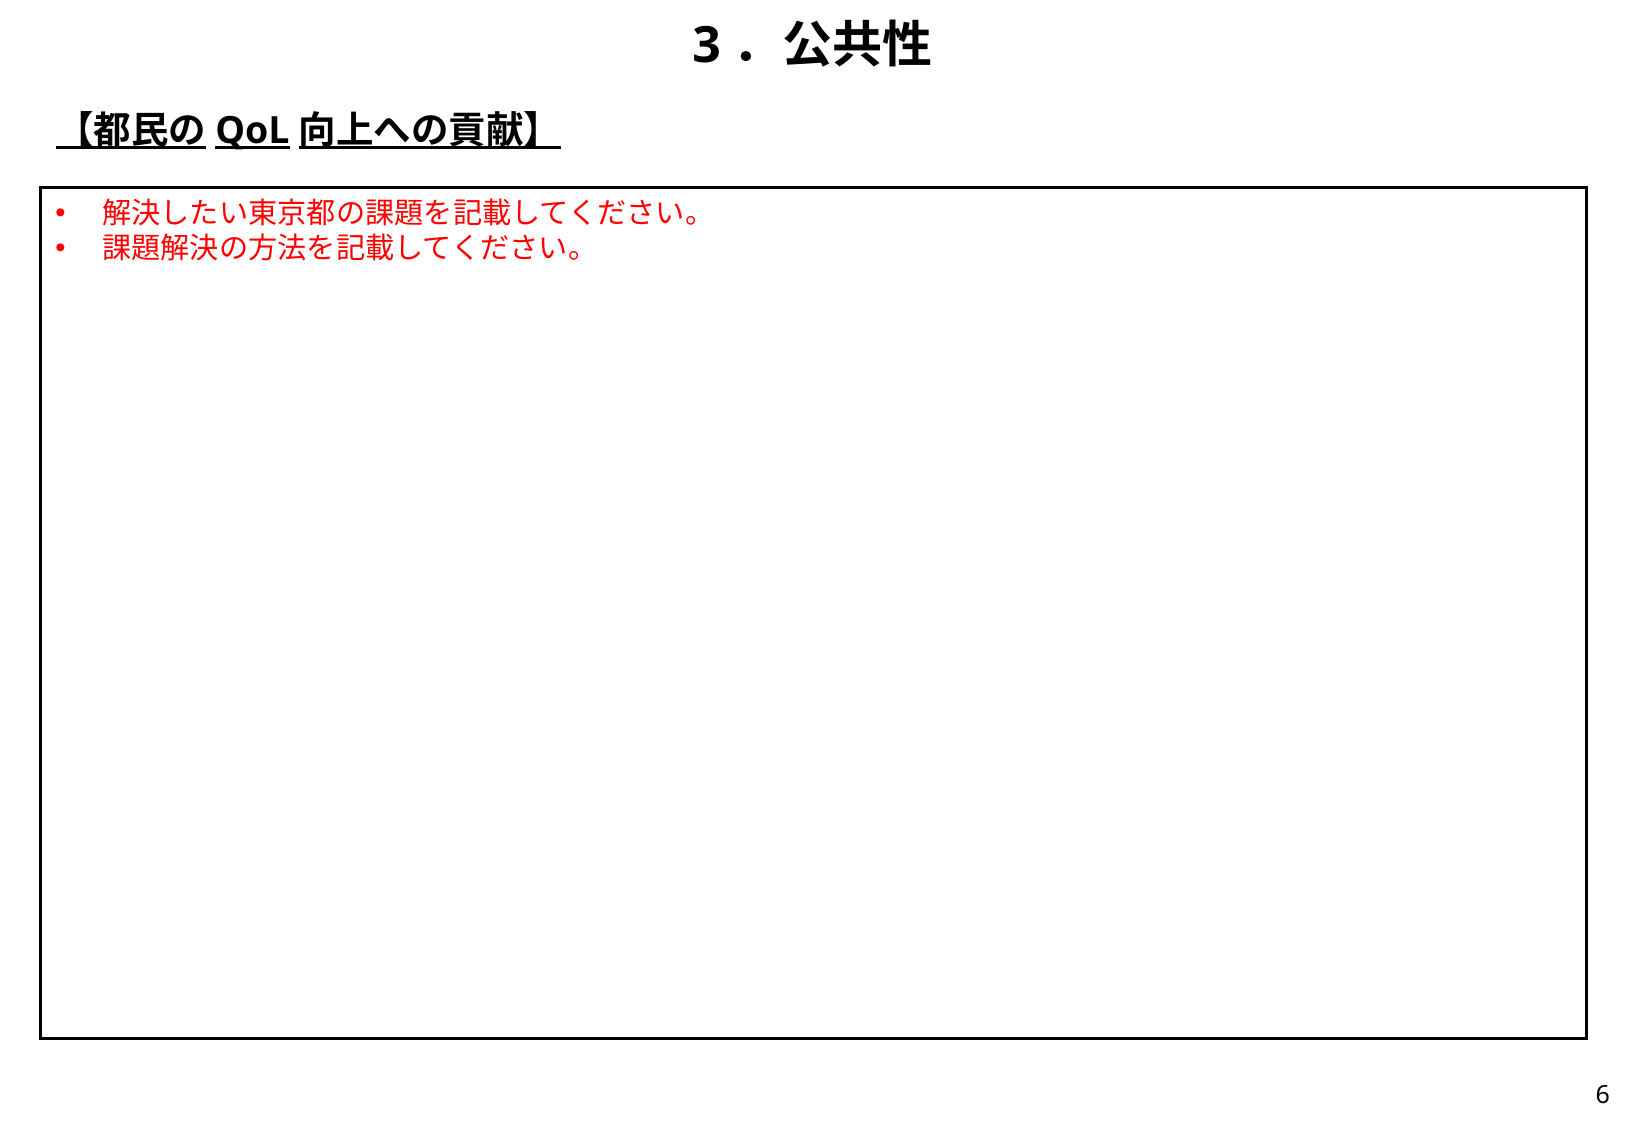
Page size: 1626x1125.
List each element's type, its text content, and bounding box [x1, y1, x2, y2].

title 3．公共性 [0, 0, 1625, 93]
slide_number 5 [1259, 1065, 1625, 1125]
text_box 解決したい東京都の課題を記載してください。 課題解決の方法を記載してください。 [40, 186, 1588, 1039]
list 【都民のQoL向上への貢献】 [41, 103, 1579, 757]
